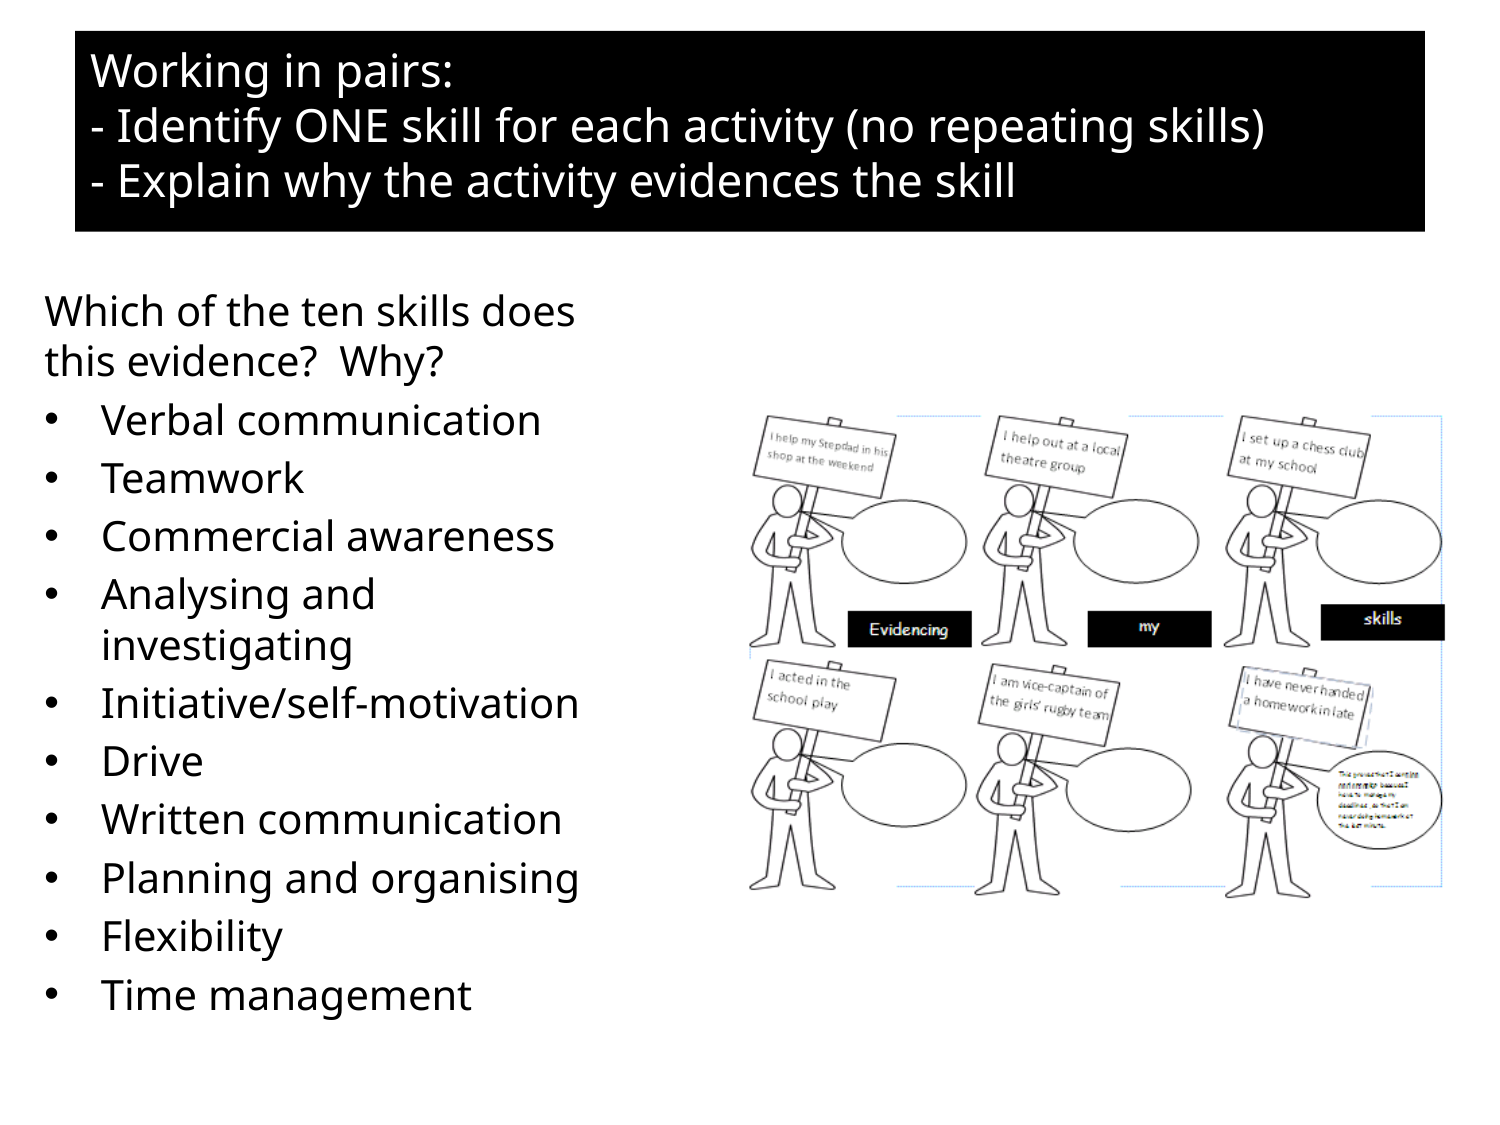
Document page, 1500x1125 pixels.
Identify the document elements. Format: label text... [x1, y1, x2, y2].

list Which of the ten skills does this evidence? Why? Verbal communication Teamwork Commercial awareness Analysing and investigating Initiative/self-motivation Drive Written communication Planning and organising Flexibility Time management [29, 277, 634, 909]
picture [726, 396, 1459, 907]
title Working in pairs: - Identify ONE skill for each activity (no repeating skills) - Explain why the activity evidences the skill [75, 30, 1425, 232]
